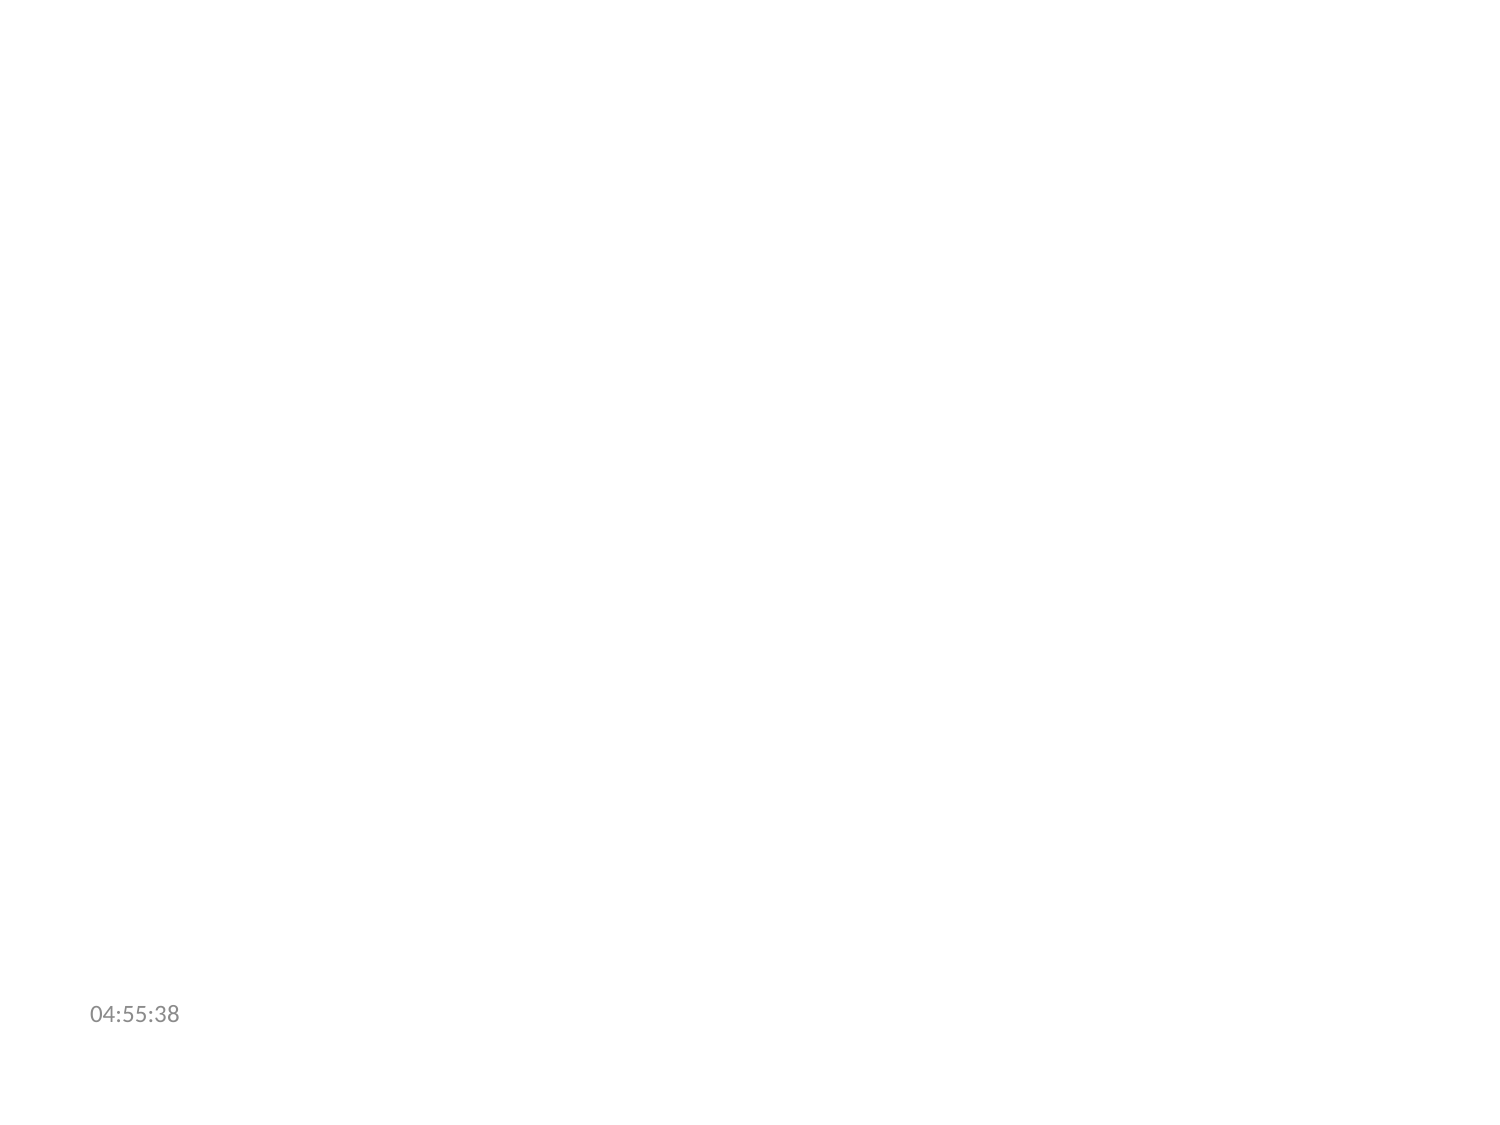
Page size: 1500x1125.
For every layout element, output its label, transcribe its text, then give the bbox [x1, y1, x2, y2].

text_box 15:35:09 [75, 982, 425, 1043]
